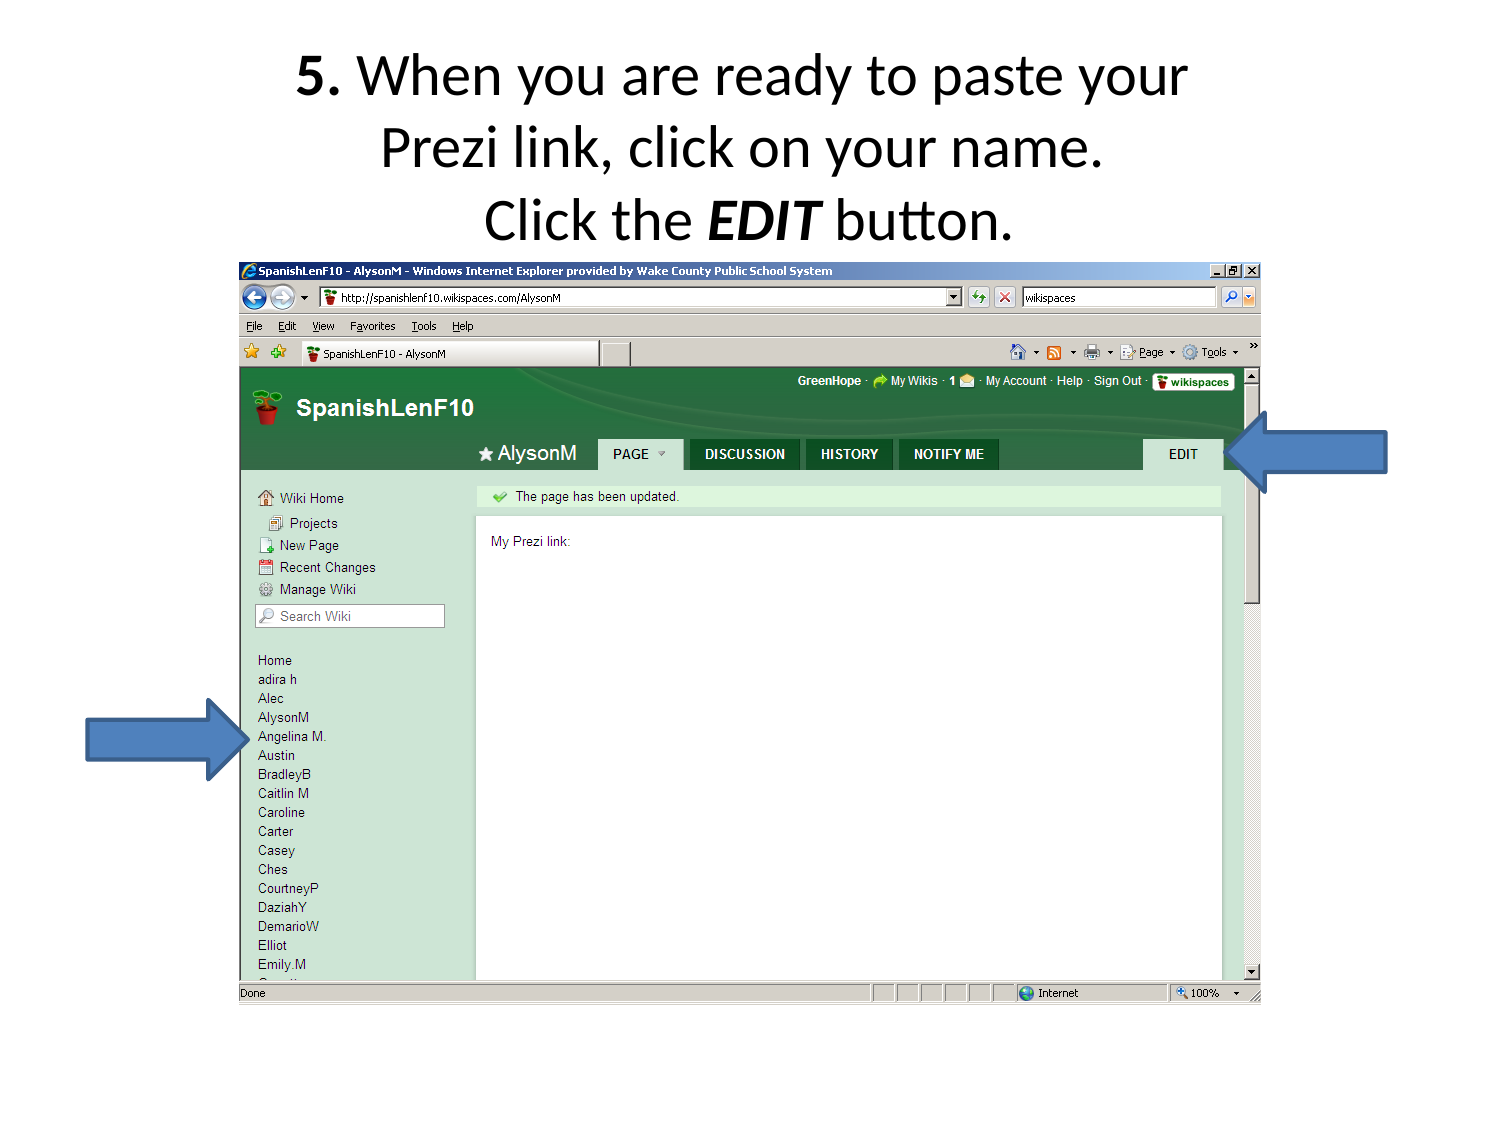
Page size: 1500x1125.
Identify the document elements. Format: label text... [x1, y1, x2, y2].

title 5. When you are ready to paste your Prezi link, click on your name. Click the EDIT button. [75, 50, 1425, 238]
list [238, 262, 1262, 1006]
text_box [1265, 410, 1388, 494]
text_box [85, 697, 233, 782]
